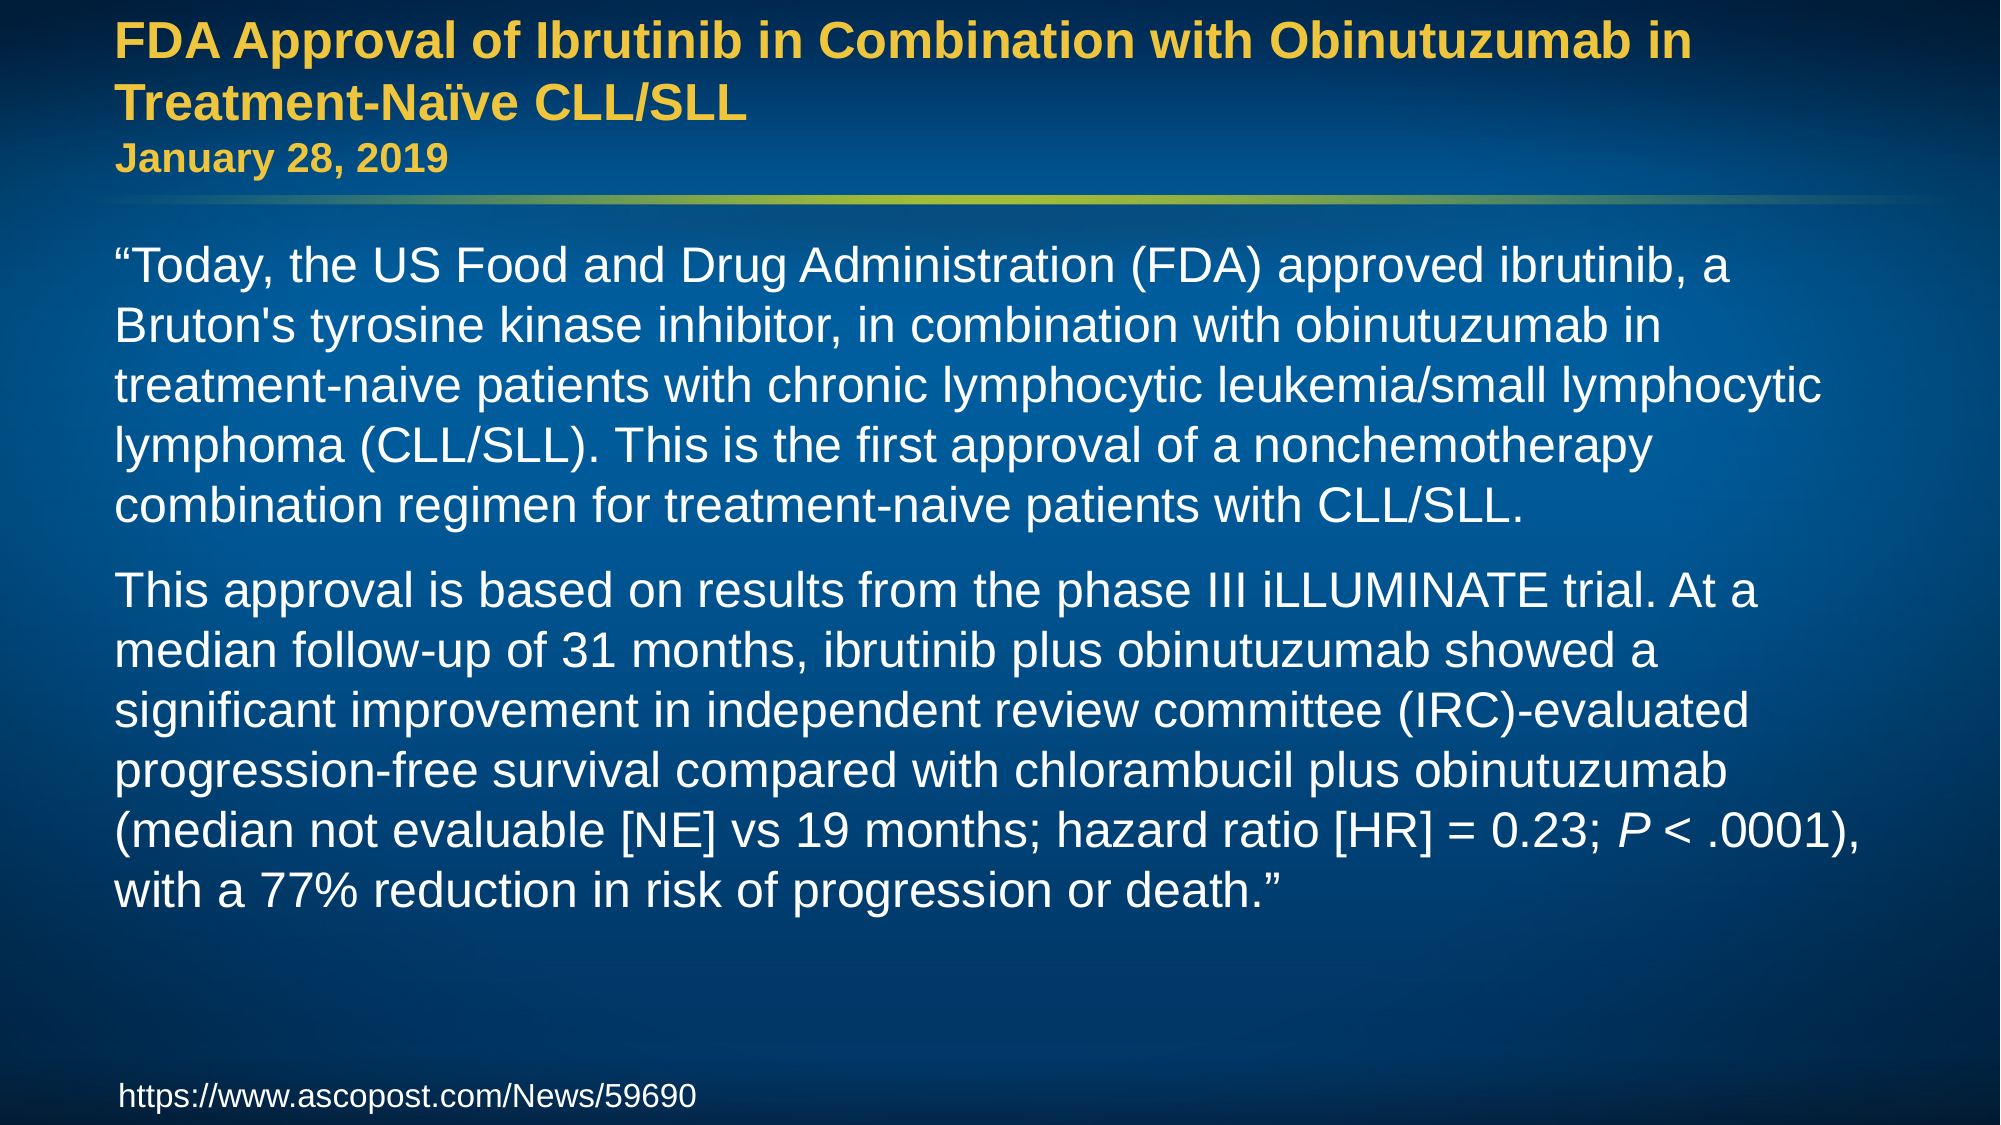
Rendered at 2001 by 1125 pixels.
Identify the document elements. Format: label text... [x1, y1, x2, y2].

picture [0, 0, 2000, 1125]
list “Today, the US Food and Drug Administration (FDA) approved ibrutinib, a Bruton's tyrosine kinase inhibitor, in combination with obinutuzumab in treatment-naive patients with chronic lymphocytic leukemia/small lymphocytic lymphoma (CLL/SLL). This is the first approval of a nonchemotherapy combination regimen for treatment-naive patients with CLL/SLL. This approval is based on results from the phase III iLLUMINATE trial. At a median follow-up of 31 months, ibrutinib plus obinutuzumab showed a significant improvement in independent review committee (IRC)-evaluated progression-free survival compared with chlorambucil plus obinutuzumab (median not evaluable [NE] vs 19 months; hazard ratio [HR] = 0.23; P < .0001), with a 77% reduction in risk of progression or death.” [99, 224, 1900, 1050]
text_box https://www.ascopost.com/News/59690 [103, 1066, 713, 1122]
title FDA Approval of Ibrutinib in Combination with Obinutuzumab in Treatment-Naïve CLL/SLL January 28, 2019 [99, 0, 1900, 188]
